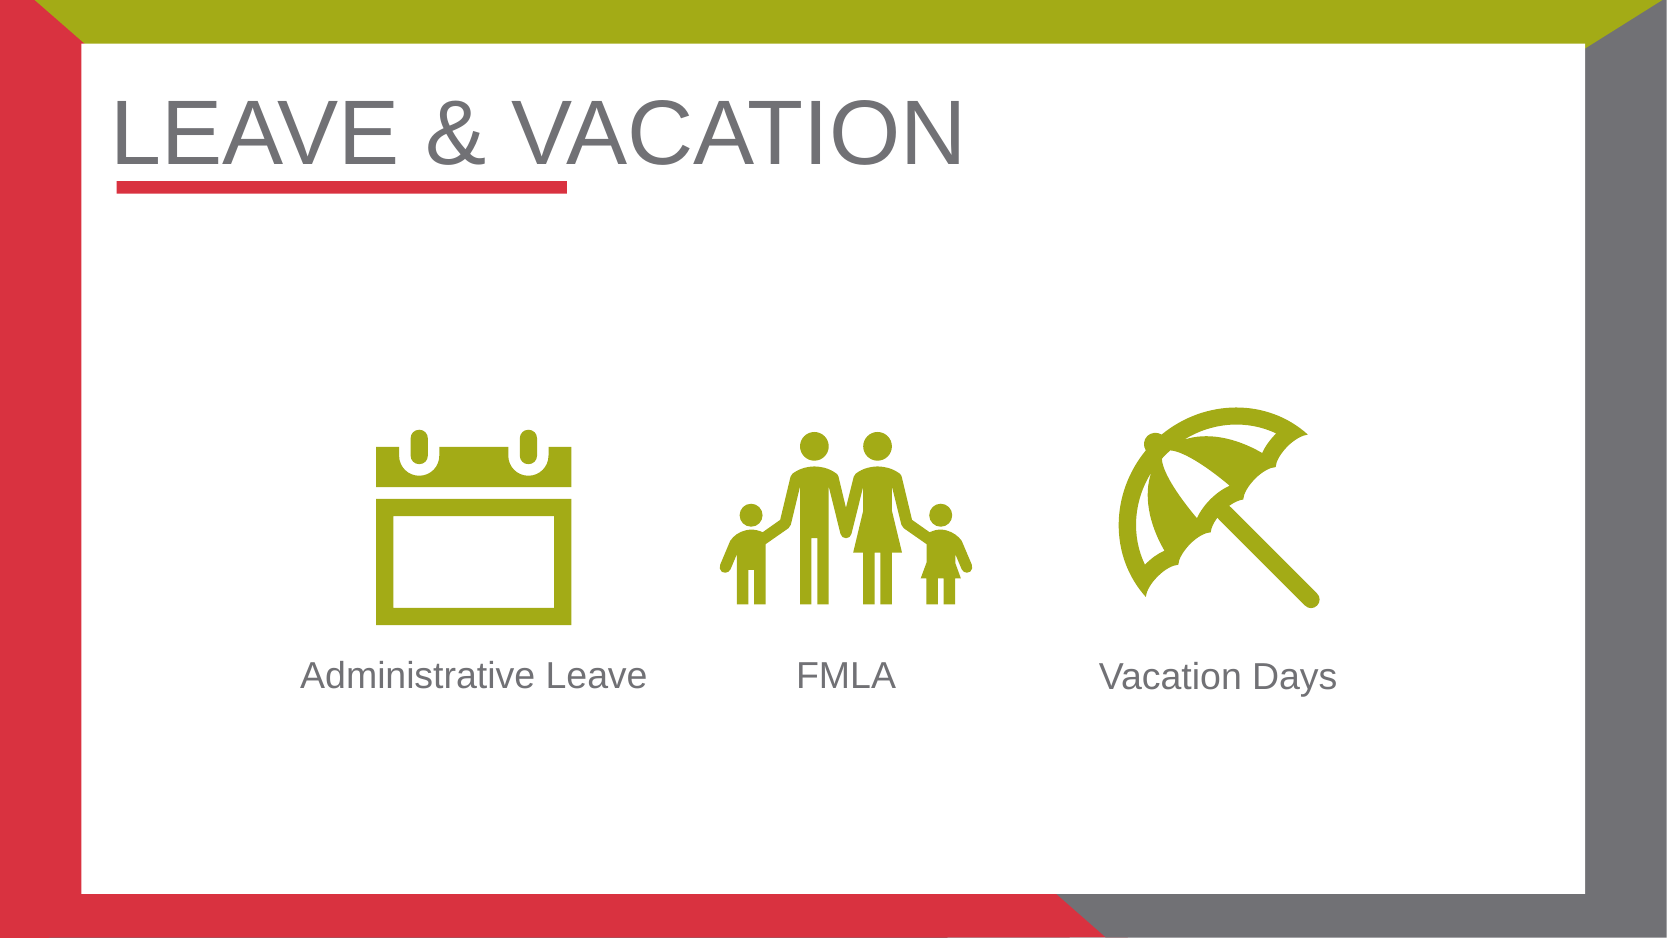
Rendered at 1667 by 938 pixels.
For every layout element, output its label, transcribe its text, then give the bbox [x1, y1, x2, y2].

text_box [707, 379, 985, 657]
text_box Vacation Days [1011, 644, 1425, 705]
text_box FMLA [639, 644, 1011, 704]
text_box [335, 389, 612, 666]
text_box Administrative Leave [267, 643, 681, 704]
title LEAVE & VACATION [95, 50, 1568, 207]
text_box [1118, 407, 1320, 609]
